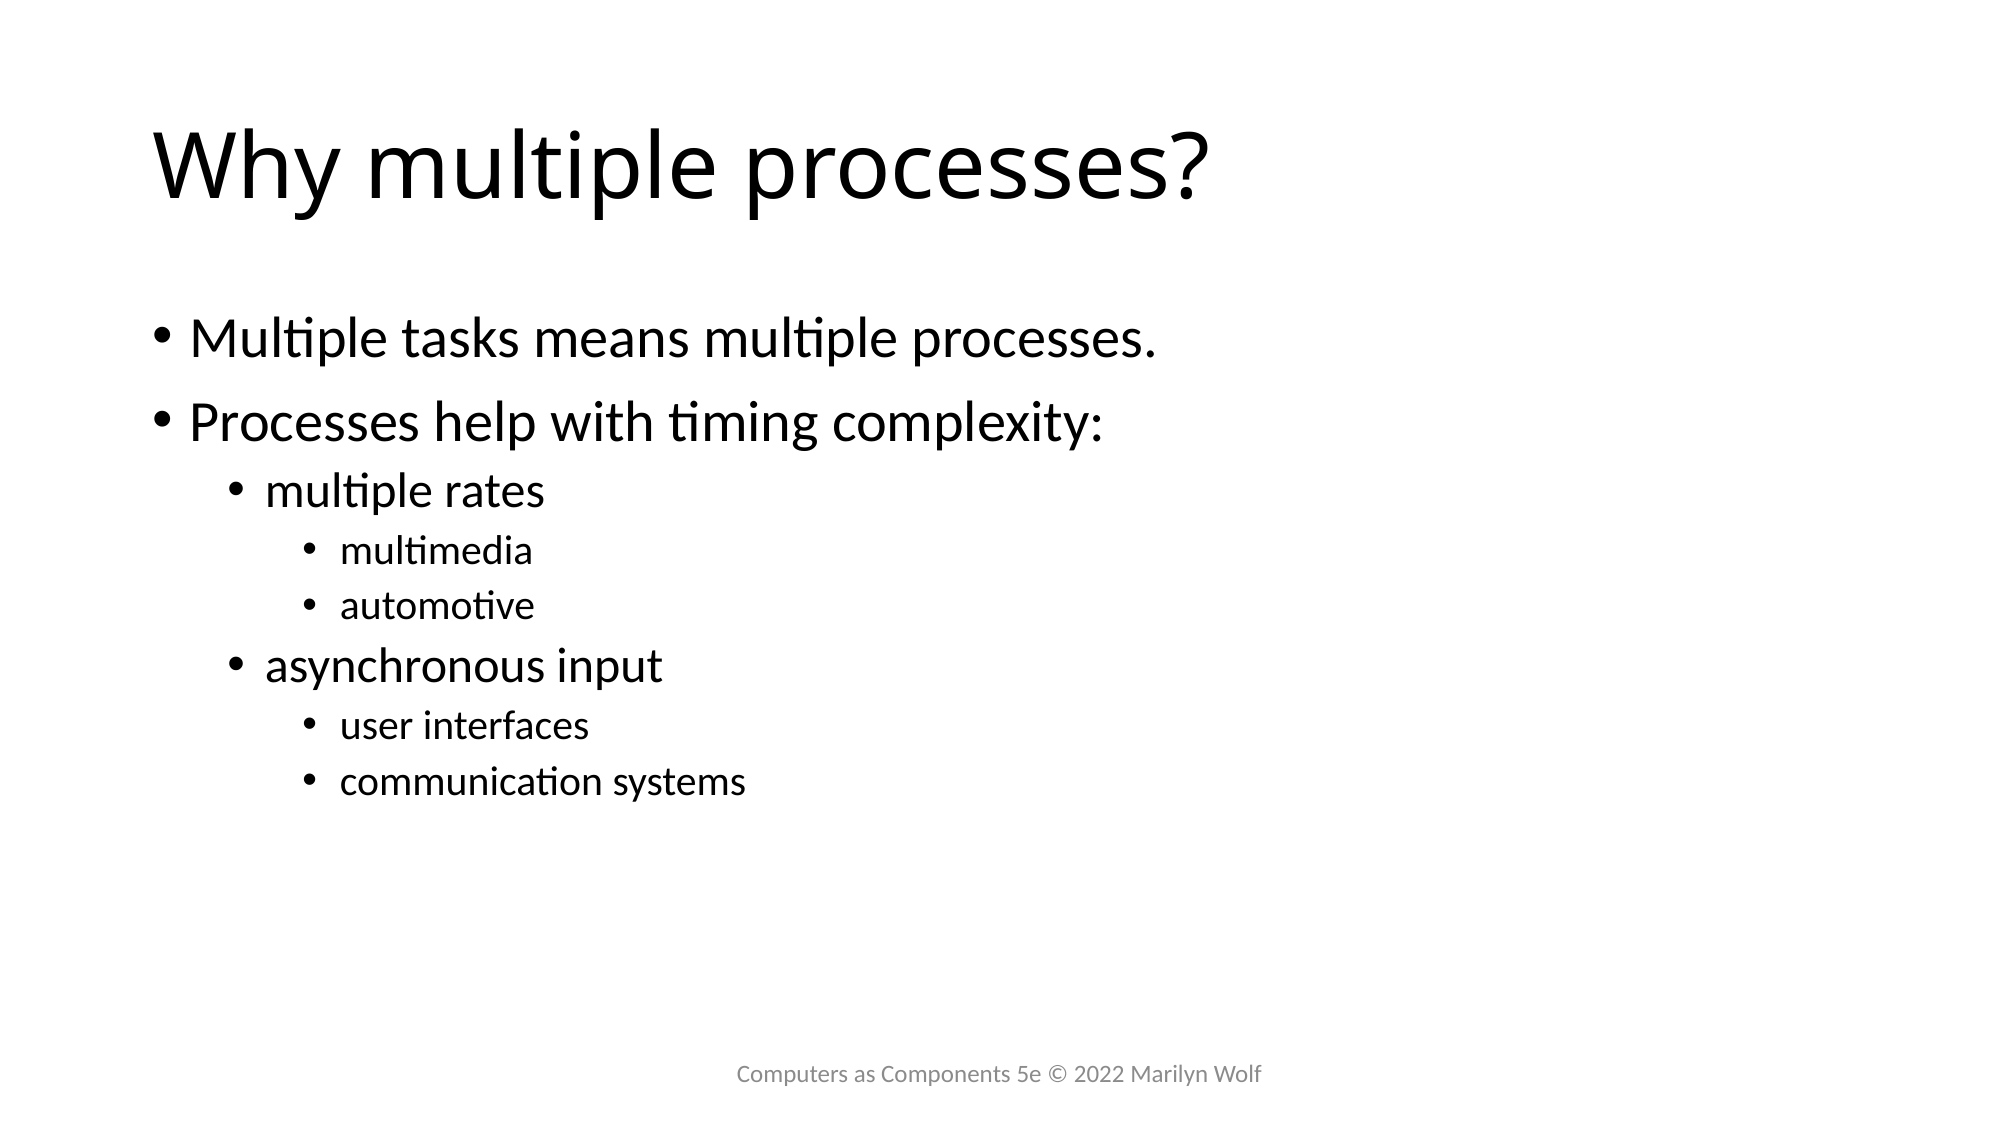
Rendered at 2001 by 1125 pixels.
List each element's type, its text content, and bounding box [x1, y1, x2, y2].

title Why multiple processes? [137, 59, 1863, 278]
list Multiple tasks means multiple processes. Processes help with timing complexity: multiple rates multimedia automotive asynchronous input user interfaces communication systems [137, 299, 1863, 1014]
footer Computers as Components 5e © 2022 Marilyn Wolf [662, 1042, 1338, 1103]
